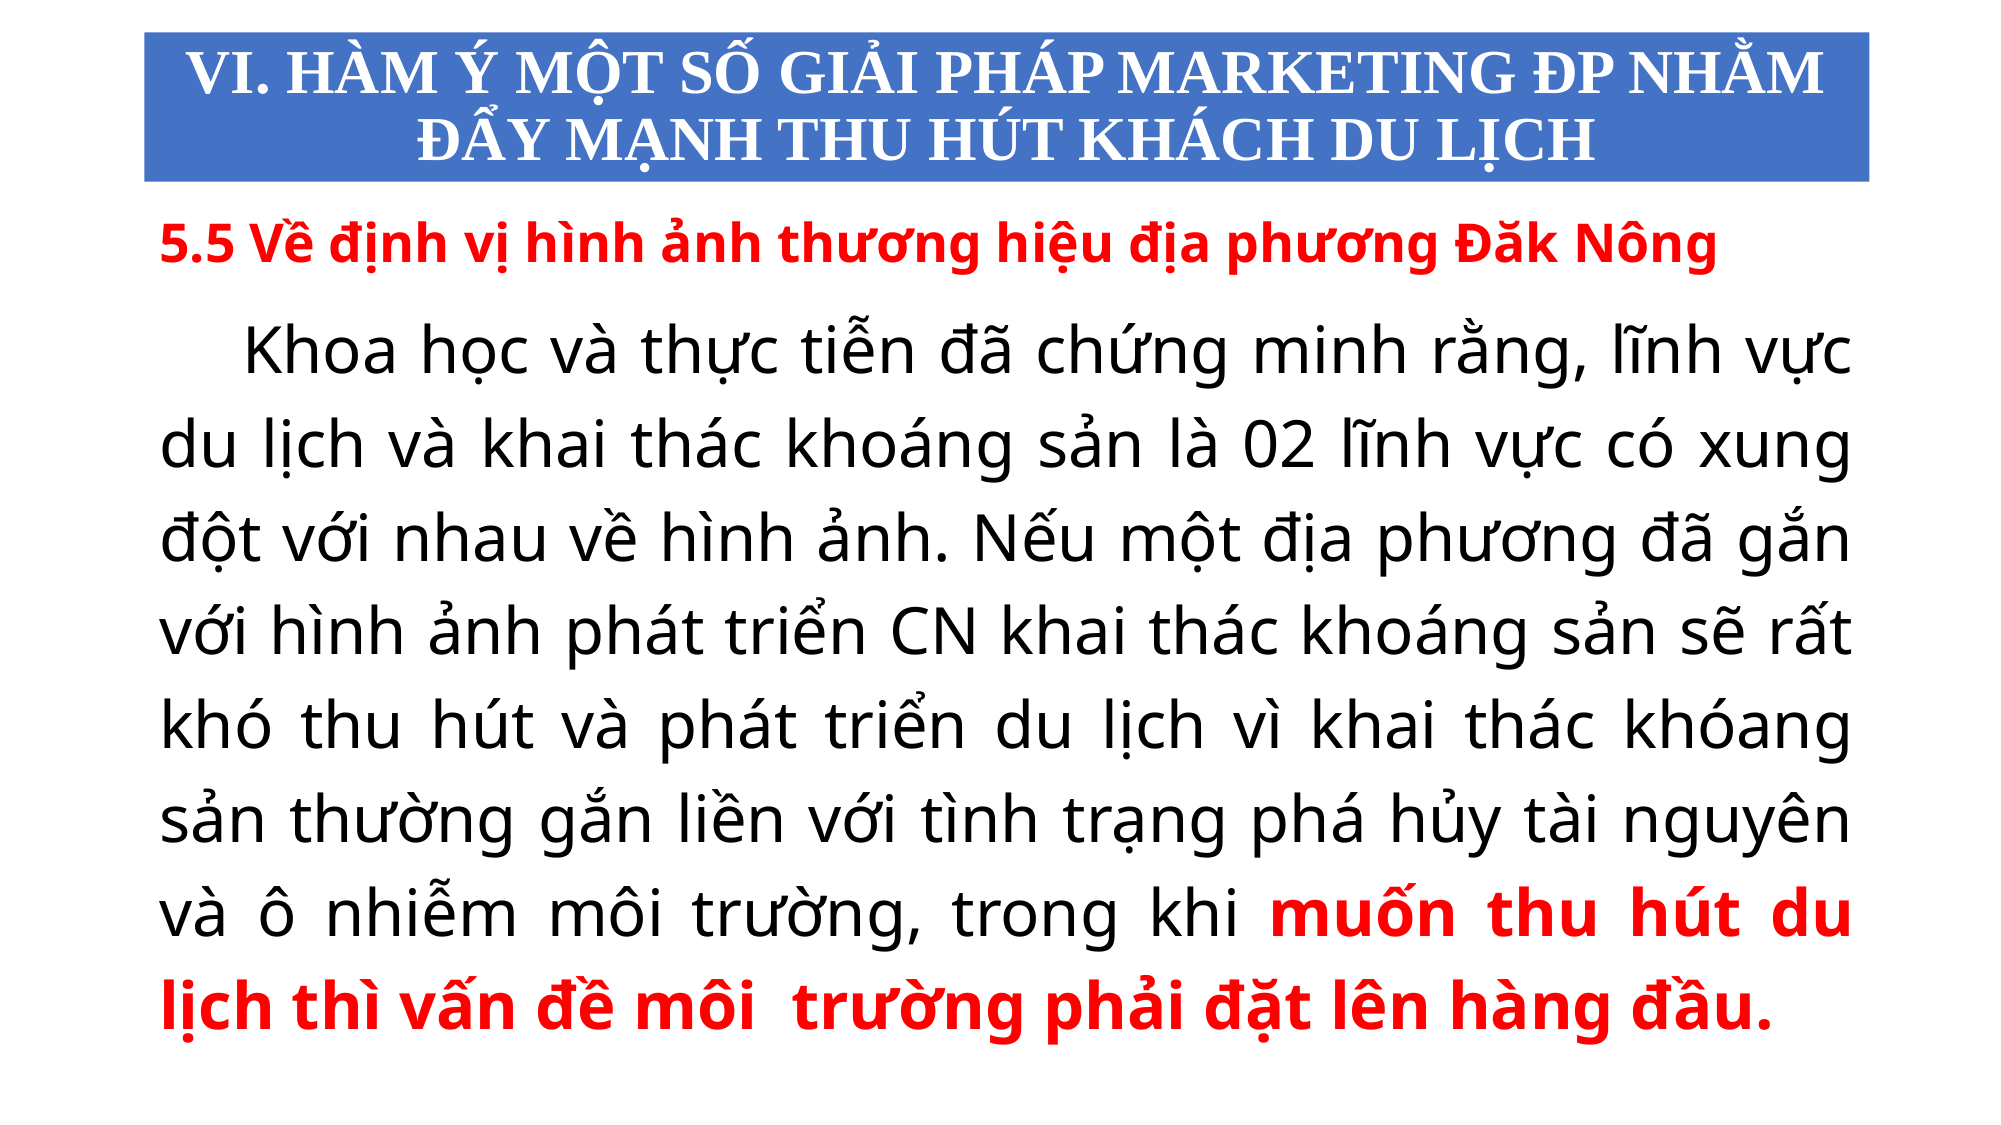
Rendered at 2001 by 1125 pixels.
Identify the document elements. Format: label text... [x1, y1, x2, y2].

list 5.5 Về định vị hình ảnh thương hiệu địa phương Đăk Nông Khoa học và thực tiễn đã chứng minh rằng, lĩnh vực du lịch và khai thác khoáng sản là 02 lĩnh vực có xung đột với nhau về hình ảnh. Nếu một địa phương đã gắn với hình ảnh phát triển CN khai thác khoáng sản sẽ rất khó thu hút và phát triển du lịch vì khai thác khóang sản thường gắn liền với tình trạng phá hủy tài nguyên và ô nhiễm môi trường, trong khi muốn thu hút du lịch thì vấn đề môi trường phải đặt lên hàng đầu. [144, 208, 1870, 1064]
title VI. HÀM Ý MỘT SỐ GIẢI PHÁP MARKETING ĐP NHẰM ĐẨY MẠNH THU HÚT KHÁCH DU LỊCH [144, 32, 1870, 182]
